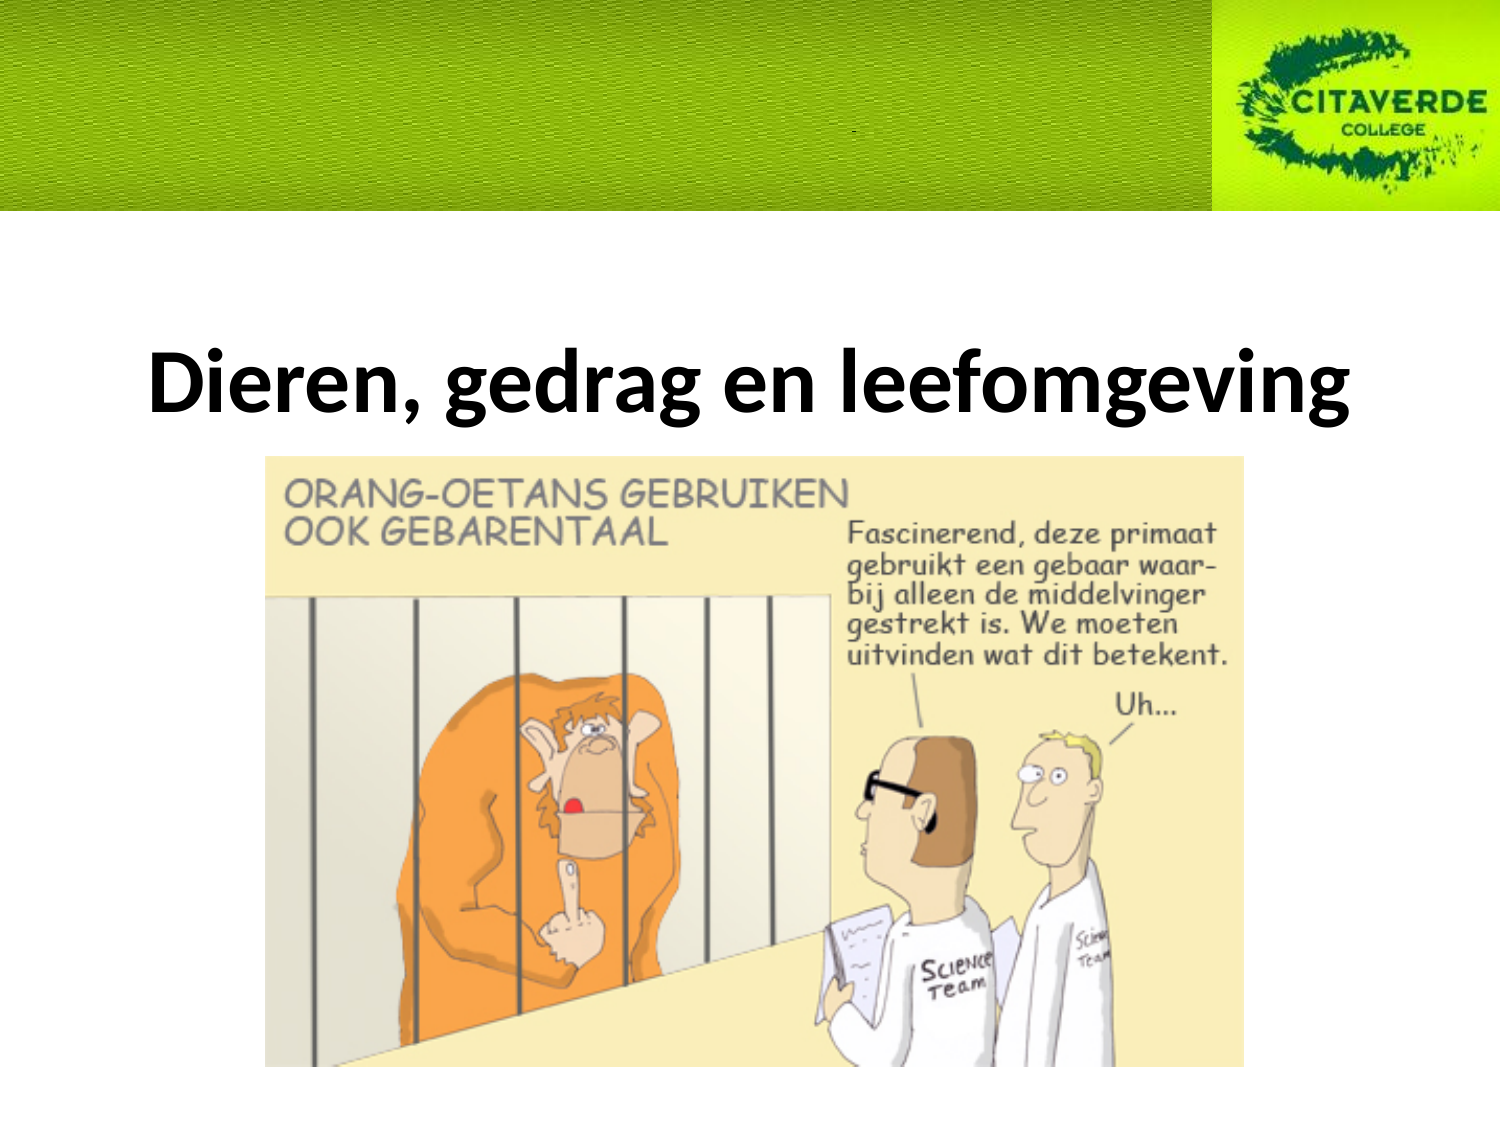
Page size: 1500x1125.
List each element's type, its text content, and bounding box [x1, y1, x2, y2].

title Dieren, gedrag en leefomgeving [112, 255, 1388, 497]
picture [0, 0, 1500, 212]
picture [265, 455, 1244, 1067]
